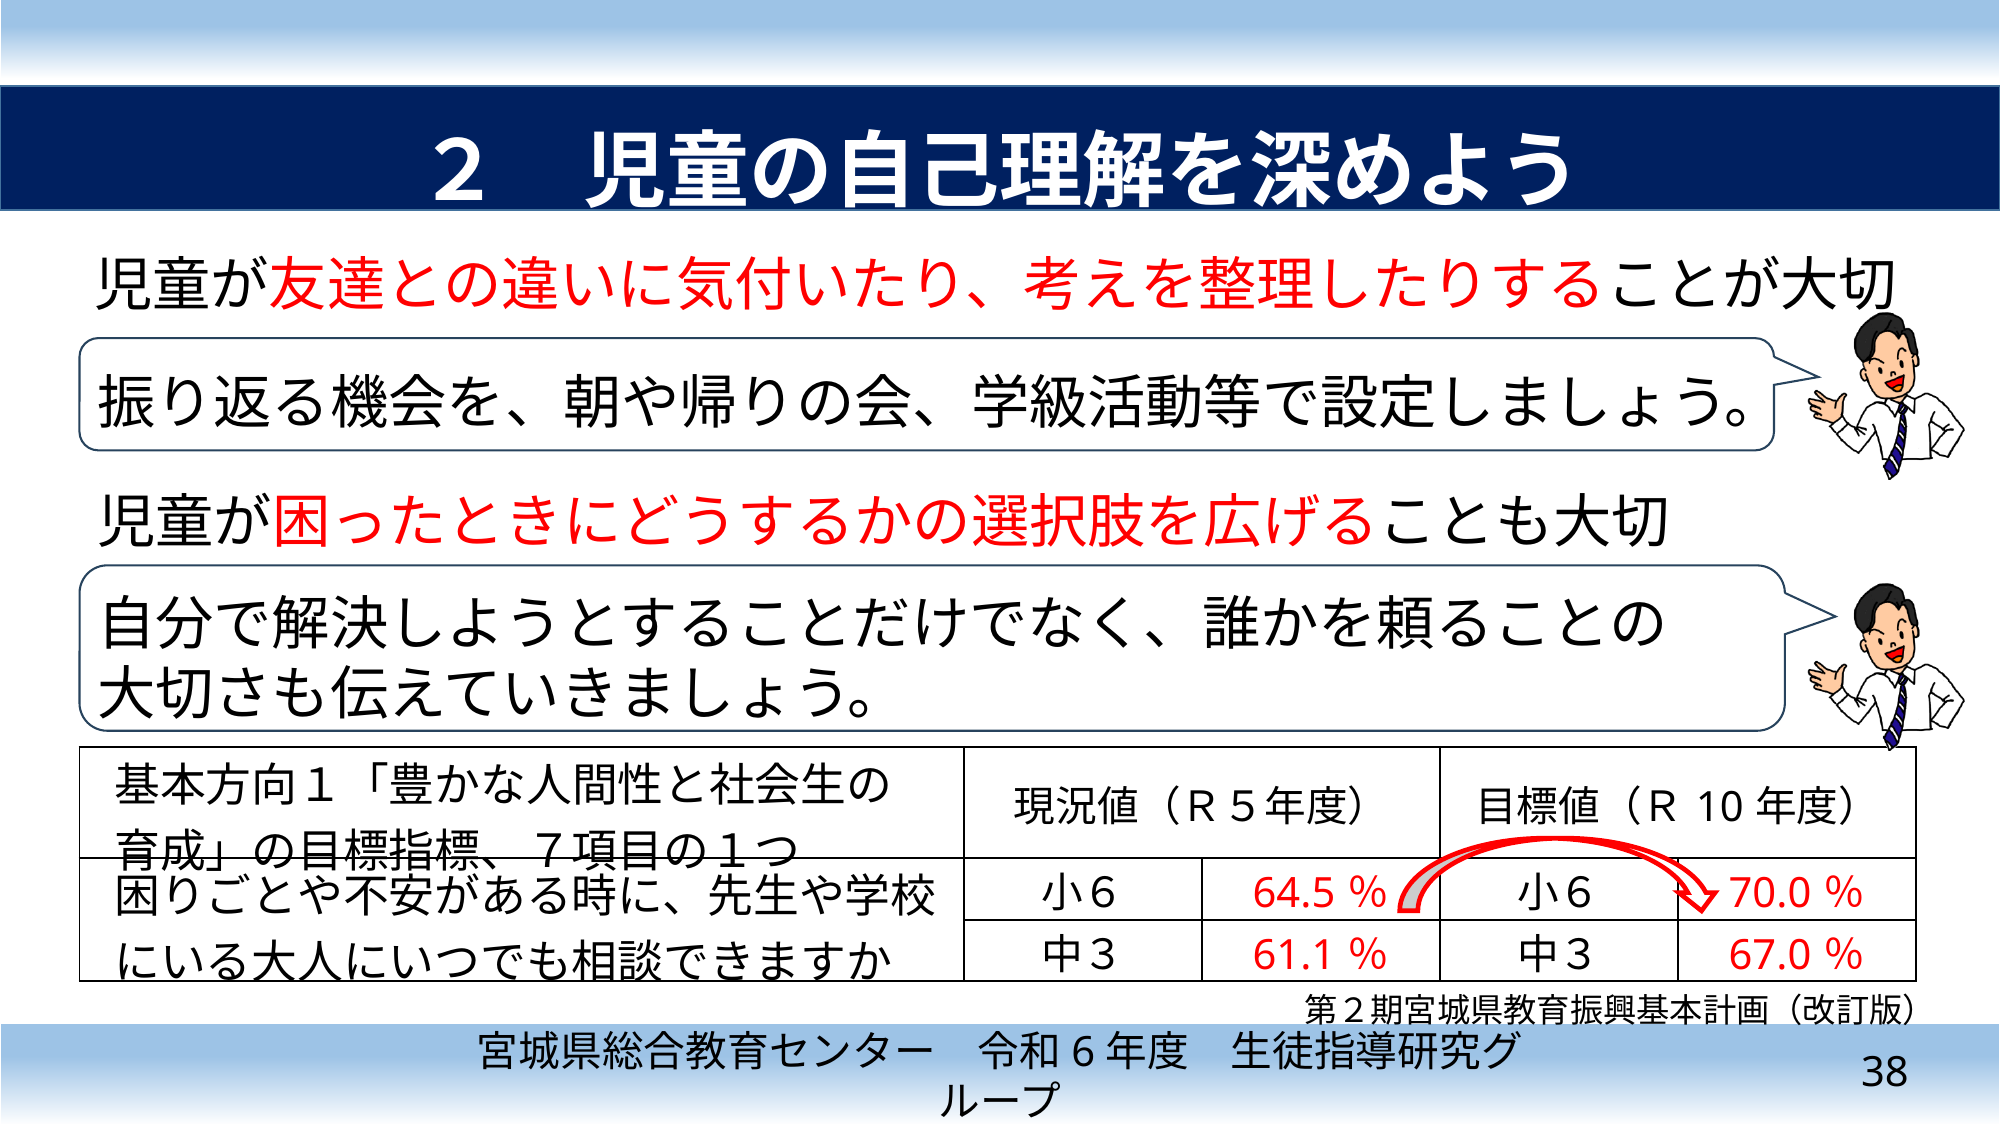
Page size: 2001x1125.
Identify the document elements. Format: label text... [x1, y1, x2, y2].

picture [1794, 573, 1986, 751]
table_cell 小６ [1441, 859, 1677, 919]
table_header 目標値（Ｒ10年度） [1441, 748, 1915, 857]
text_box 第２期宮城県教育振興基本計画（改訂版） [1289, 981, 1968, 1037]
table_cell 67.0％ [1679, 921, 1915, 980]
text_box [1780, 85, 2000, 211]
slide_number 37 [1811, 1043, 1925, 1104]
text_box 宮城県総合教育センター 令和6年度 生徒指導研究グループ [428, 1045, 1572, 1105]
table_cell 中３ [965, 921, 1201, 980]
text_box [78, 564, 1794, 732]
text_box 児童が友達との違いに気付いたり、考えを整理したりすることが大切 [79, 239, 1940, 324]
picture [1794, 302, 1986, 480]
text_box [79, 338, 1774, 451]
text_box 児童が困ったときにどうするかの選択肢を広げることも大切 [82, 476, 1859, 562]
table_cell 困りごとや不安がある時に、先生や学校 にいる大人にいつでも相談できますか [80, 859, 963, 980]
table_header 現況値（Ｒ５年度） [965, 748, 1439, 857]
table_cell 64.5％ [1203, 859, 1439, 919]
table_cell 70.0％ [1679, 859, 1915, 919]
text_box [1398, 837, 1718, 913]
text_box ２ 児童の自己理解を深めよう [220, 59, 1780, 224]
table_header 基本方向１「豊かな人間性と社会生の 育成」の目標指標、７項目の１つ [80, 748, 963, 857]
table_cell 61.1％ [1203, 921, 1439, 980]
table_cell 小６ [965, 859, 1201, 919]
text_box 自分で解決しようとすることだけでなく、誰かを頼ることの大切さも伝えていきましょう。 [82, 719, 1738, 734]
table_cell 中３ [1441, 921, 1677, 980]
text_box [0, 85, 220, 211]
